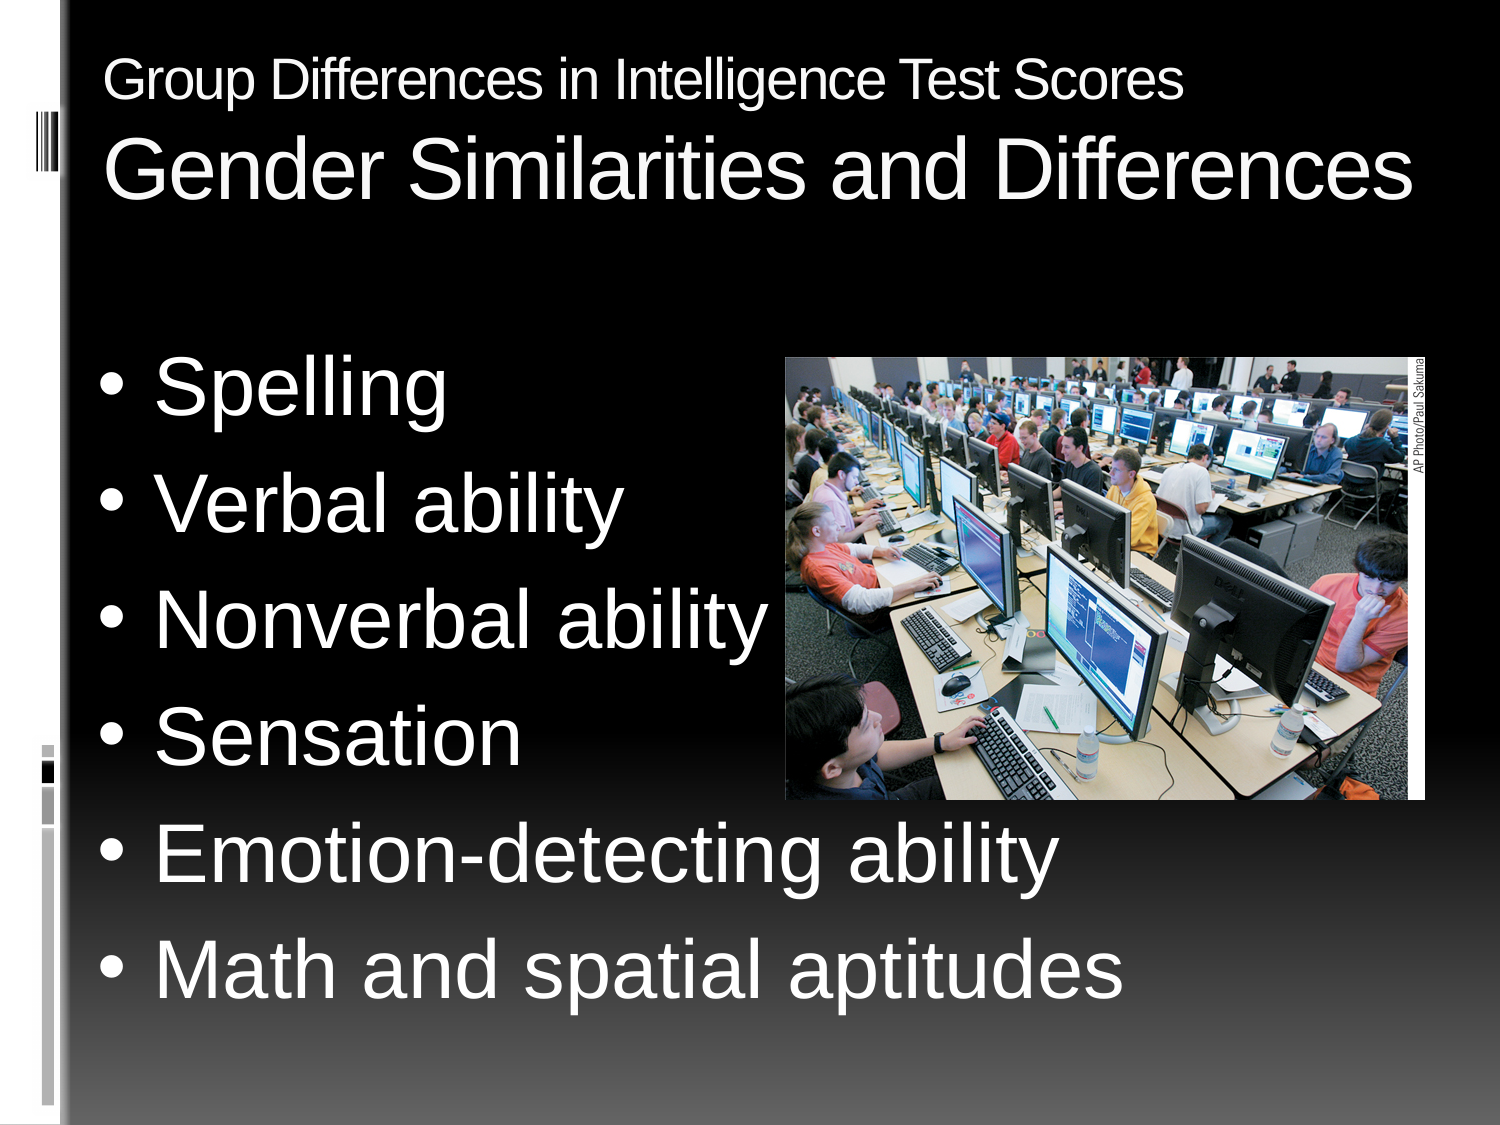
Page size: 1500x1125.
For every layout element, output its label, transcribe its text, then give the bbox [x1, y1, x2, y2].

title Group Differences in Intelligence Test Scores Gender Similarities and Differences [87, 33, 1500, 302]
text_box Spelling Verbal ability Nonverbal ability Sensation Emotion-detecting ability Math and spatial aptitudes [82, 324, 1433, 1068]
picture [785, 357, 1426, 801]
